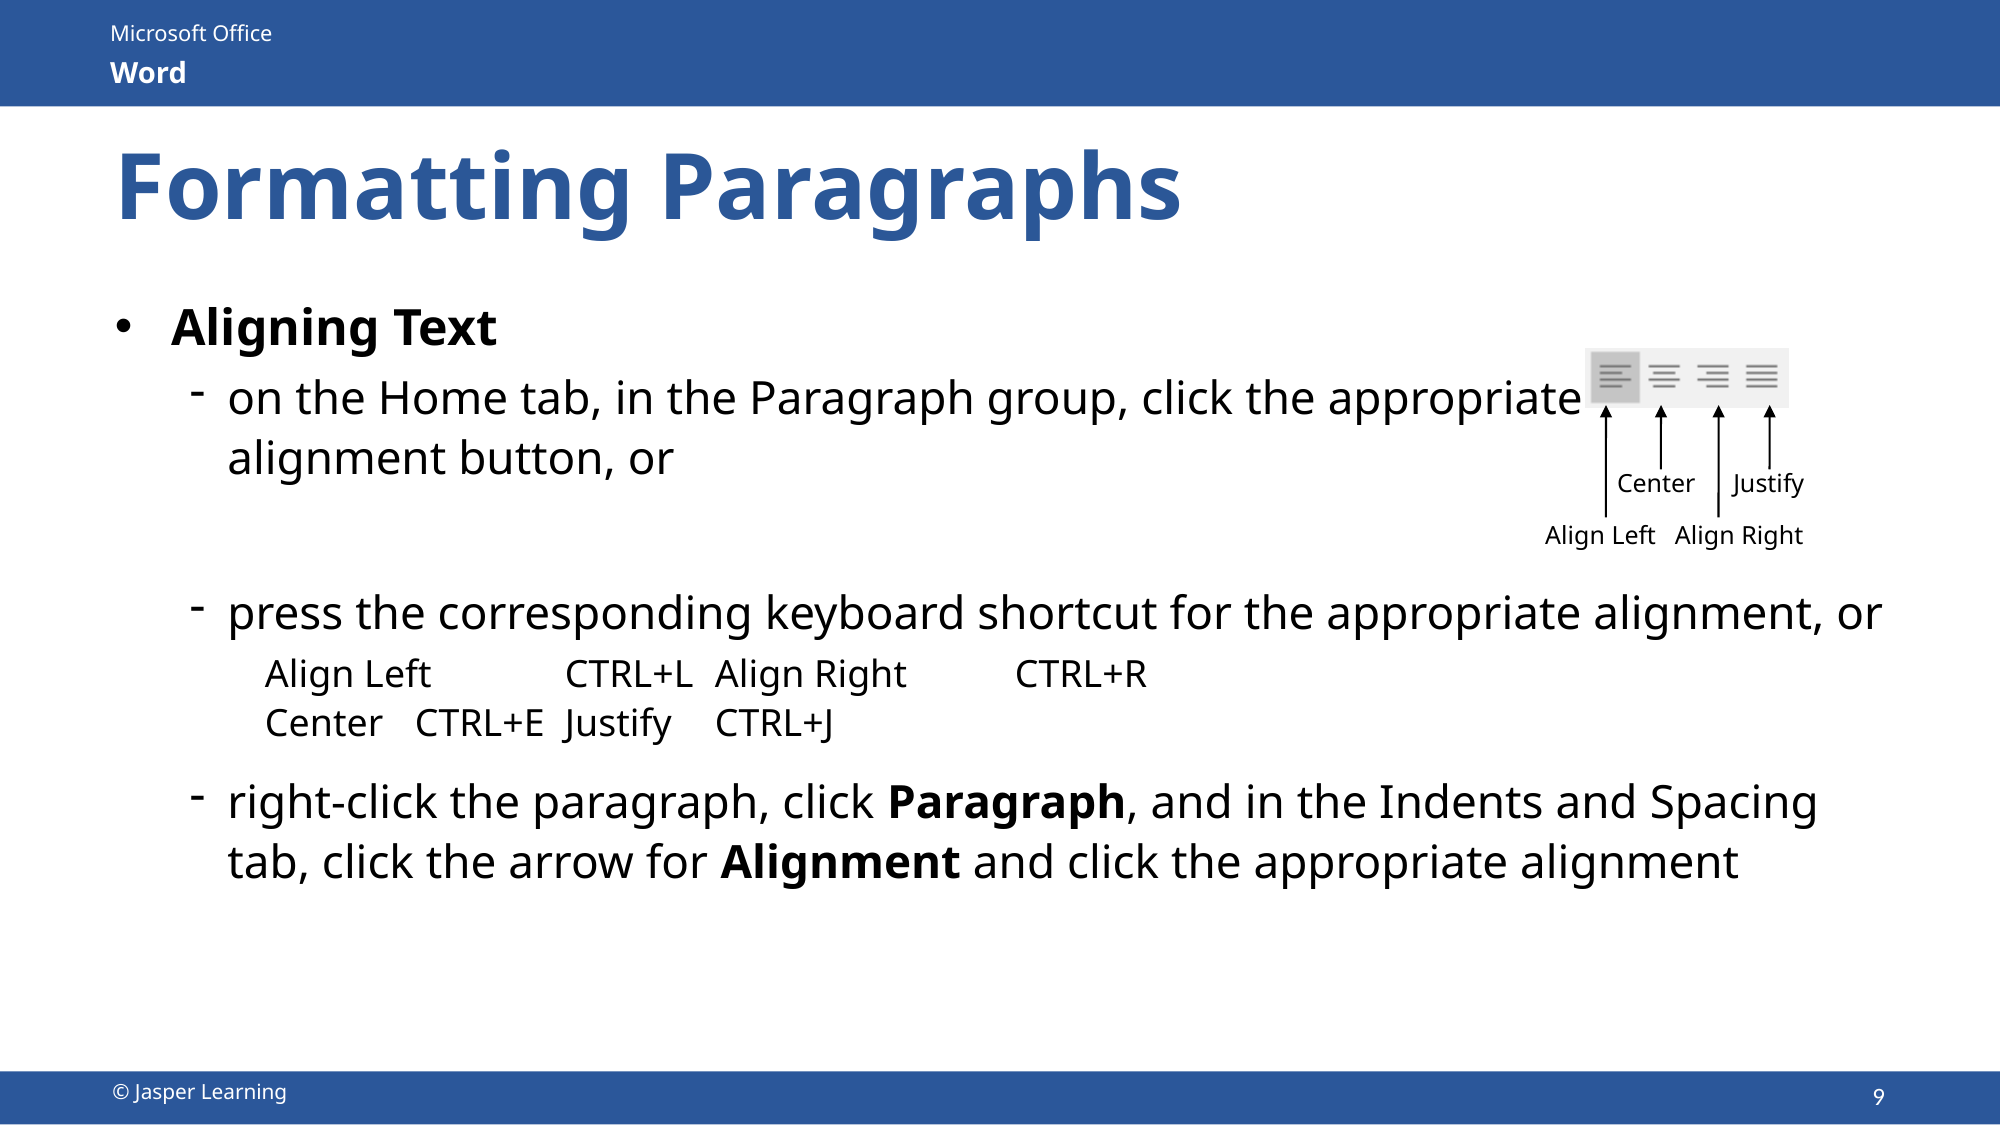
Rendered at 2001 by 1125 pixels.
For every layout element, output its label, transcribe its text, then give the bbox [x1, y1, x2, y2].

title Formatting Paragraphs [99, 118, 1866, 248]
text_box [1515, 344, 1864, 563]
list Aligning Text on the Home tab, in the Paragraph group, click the appropriate alignment button, or press the corresponding keyboard shortcut for the appropriate alignment, or Align Left CTRL+L Align Right CTRL+R Center CTRL+E Justify CTRL+J right-click the paragraph, click Paragraph, and in the Indents and Spacing tab, click the arrow for Alignment and click the appropriate alignment [99, 283, 1900, 1026]
slide_number 9 [1433, 1065, 1900, 1125]
footer © Jasper Learning [97, 1072, 773, 1114]
